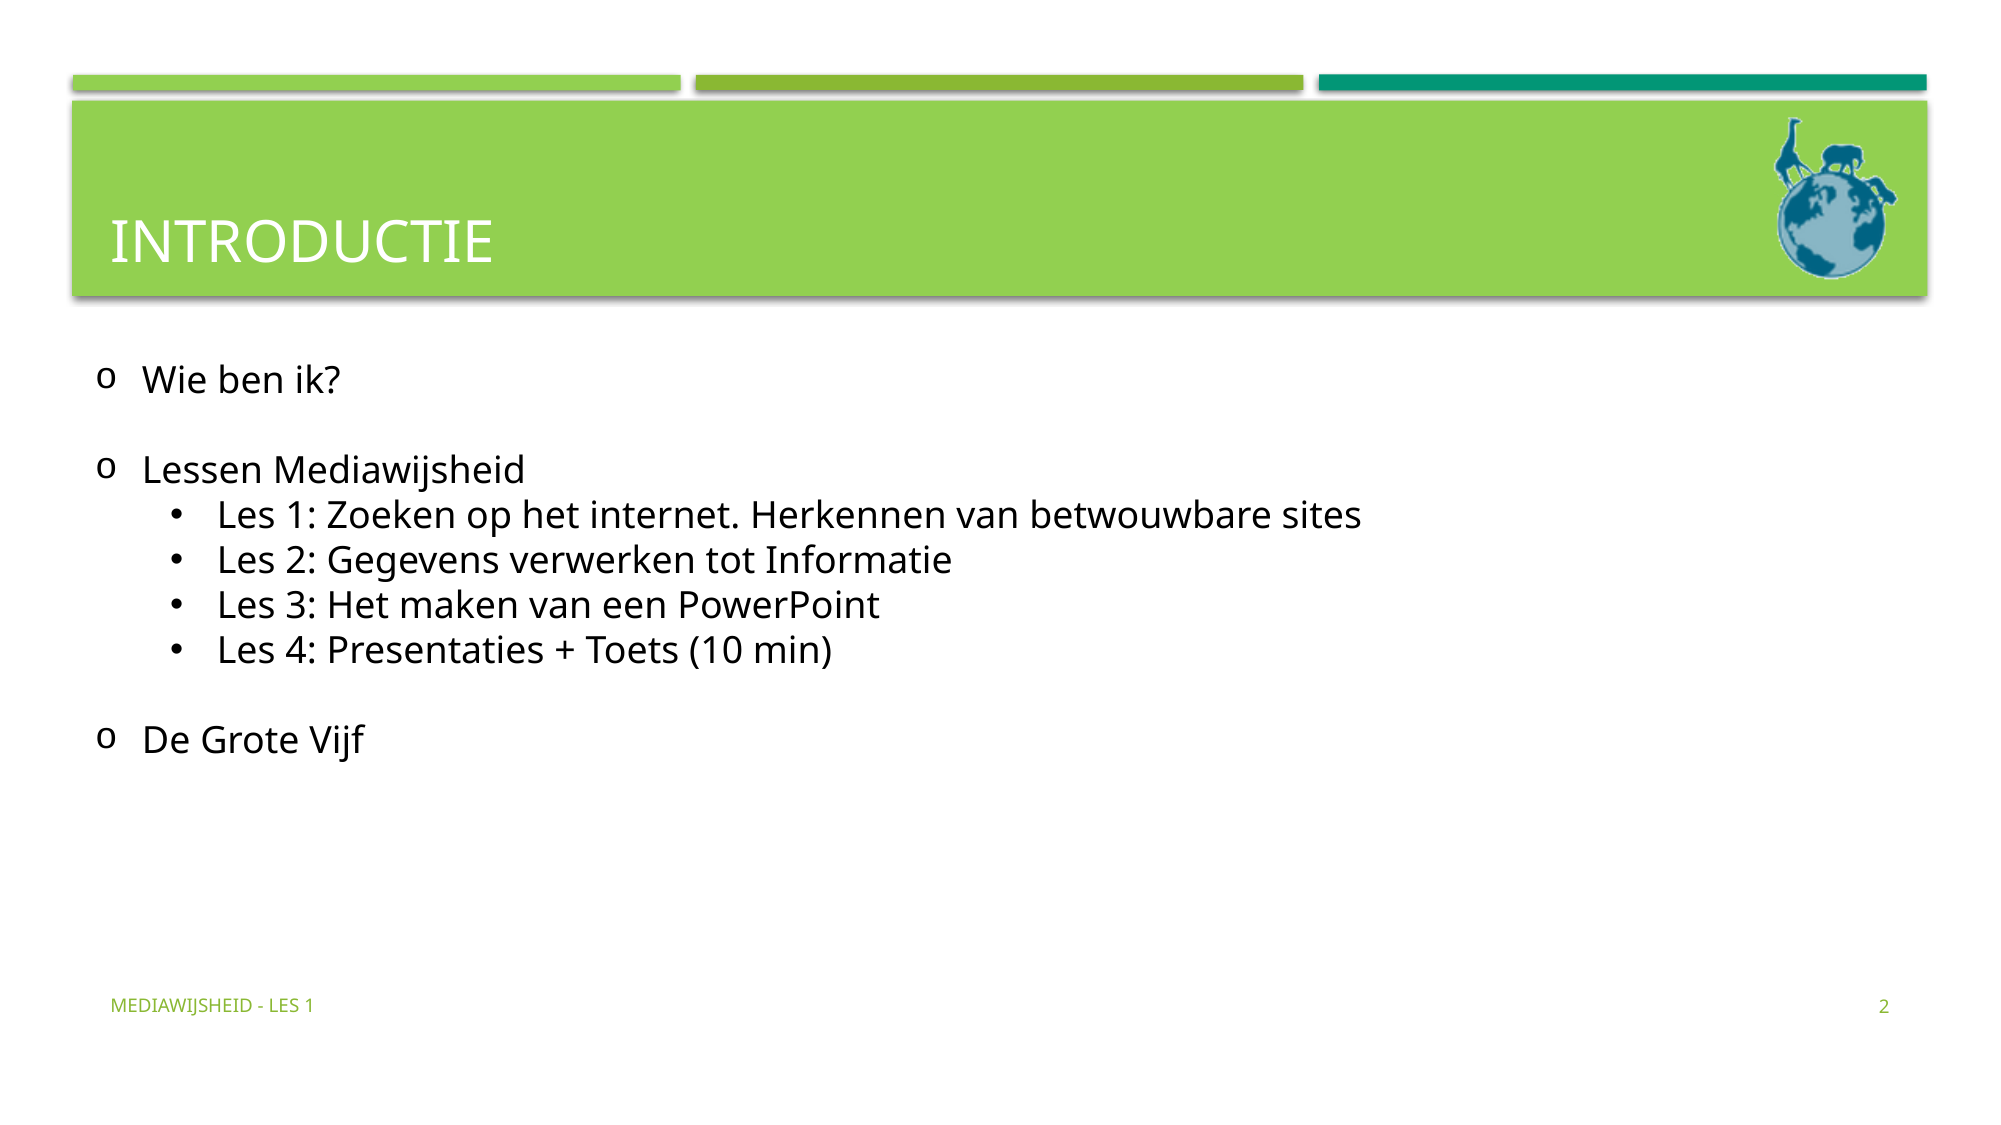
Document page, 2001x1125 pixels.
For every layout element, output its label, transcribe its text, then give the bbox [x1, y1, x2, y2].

picture [1752, 102, 1921, 282]
text_box Wie ben ik? Lessen Mediawijsheid Les 1: Zoeken op het internet. Herkennen van betwouwbare sites Les 2: Gegevens verwerken tot Informatie Les 3: Het maken van een PowerPoint Les 4: Presentaties + Toets (10 min) De Grote Vijf [80, 348, 1921, 814]
slide_number 2 [1732, 977, 1905, 1037]
title Introductie [95, 115, 1747, 282]
footer Mediawijsheid - Les 1 [95, 976, 1230, 1037]
